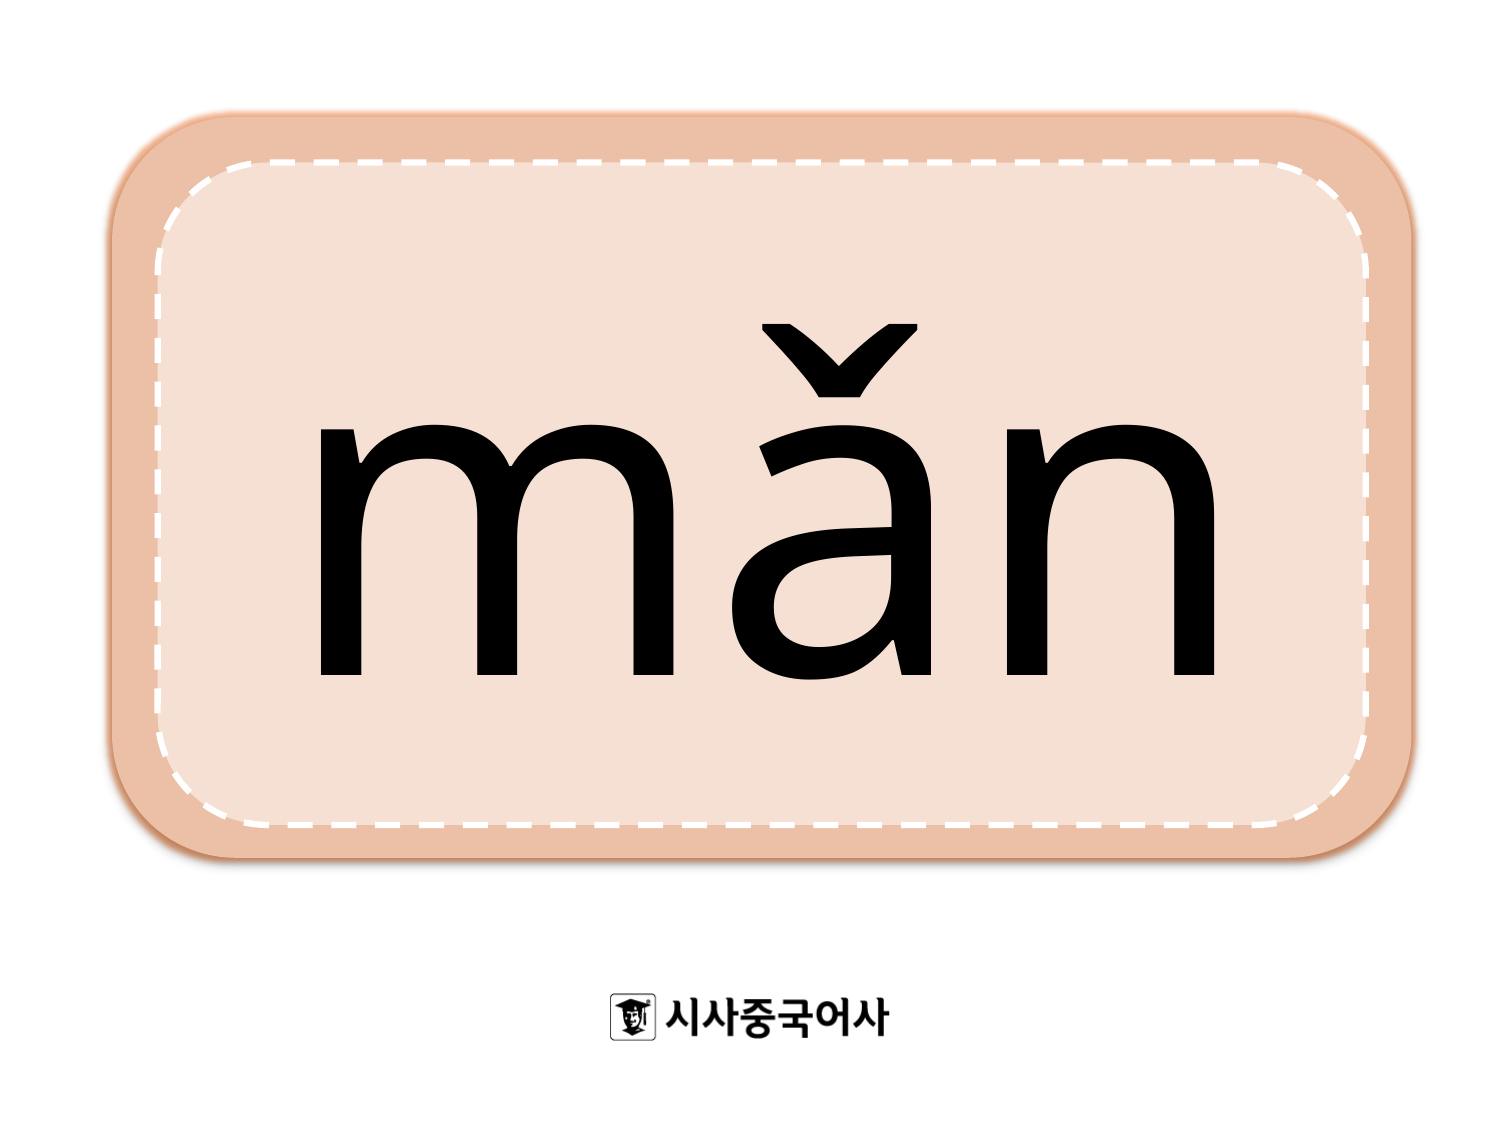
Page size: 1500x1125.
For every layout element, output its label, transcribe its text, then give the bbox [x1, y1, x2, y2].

picture [602, 987, 898, 1047]
text_box mǎn [162, 160, 1371, 824]
